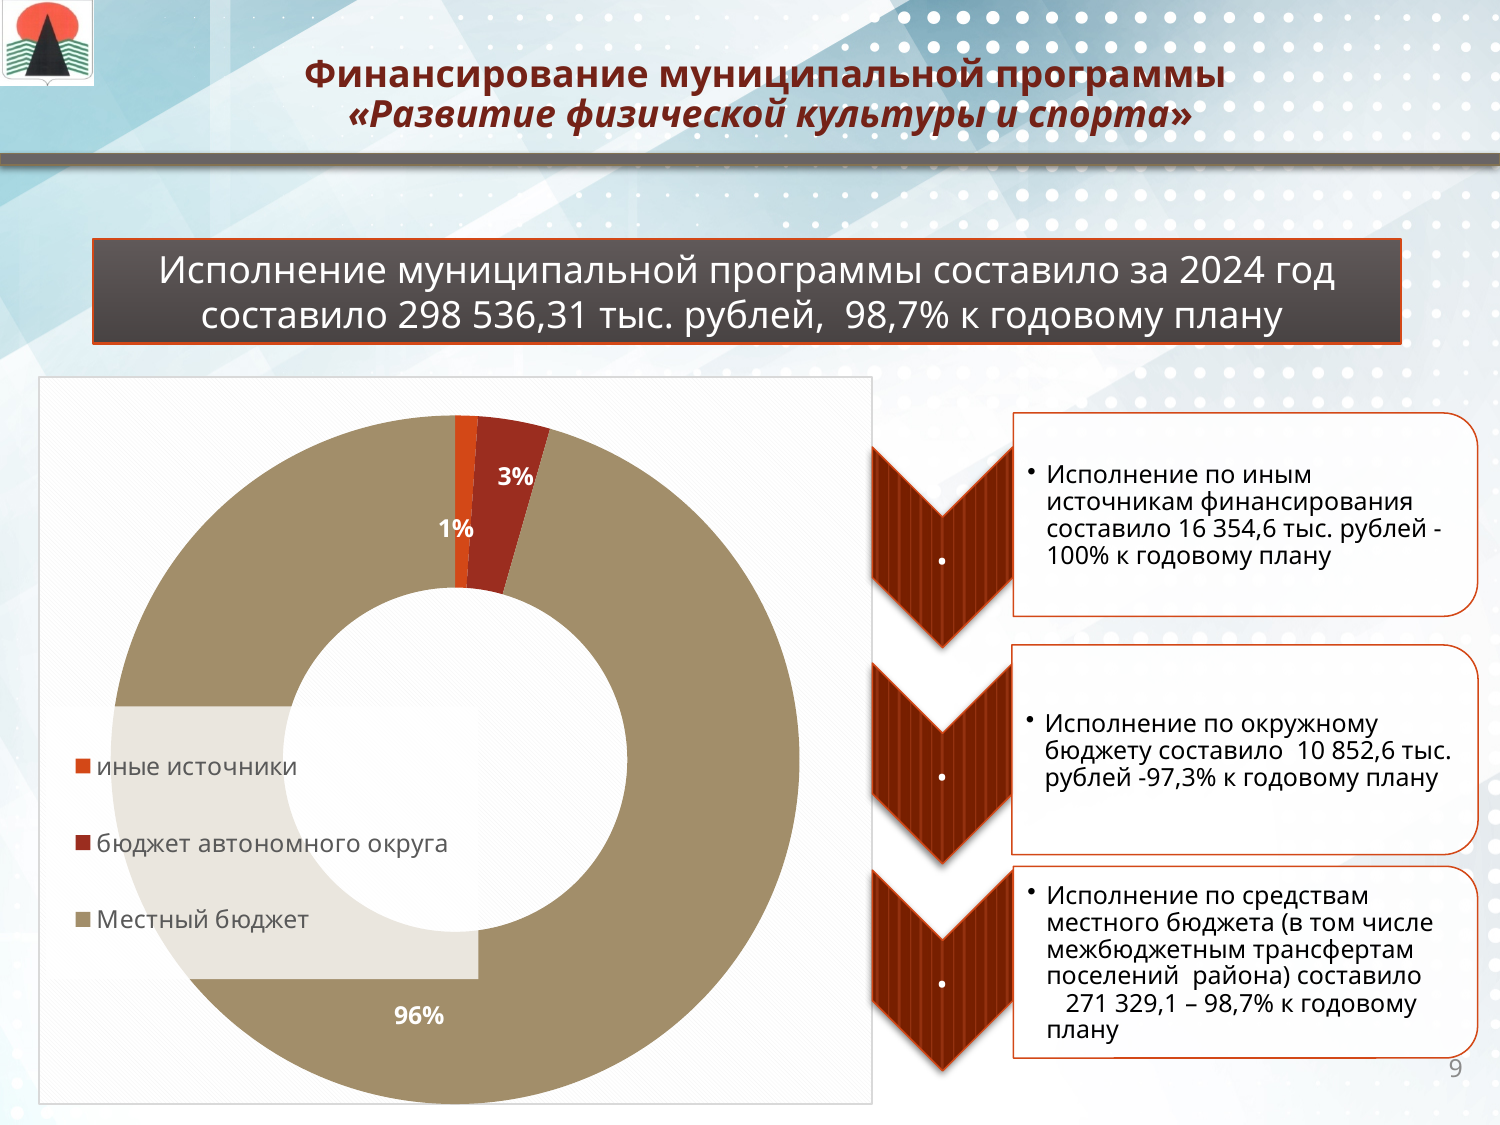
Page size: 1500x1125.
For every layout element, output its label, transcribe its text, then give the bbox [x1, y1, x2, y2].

text_box Финансирование муниципальной программы «Развитие физической культуры и спорта» [106, 31, 1435, 144]
chart [38, 376, 872, 1106]
picture [0, 0, 1500, 153]
text_box [0, 153, 1500, 166]
picture [0, 166, 1500, 1125]
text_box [872, 376, 1478, 1106]
text_box Исполнение муниципальной программы составило за 2024 год составило 298 536,31 тыс. рублей, 98,7% к годовому плану [92, 238, 1402, 345]
